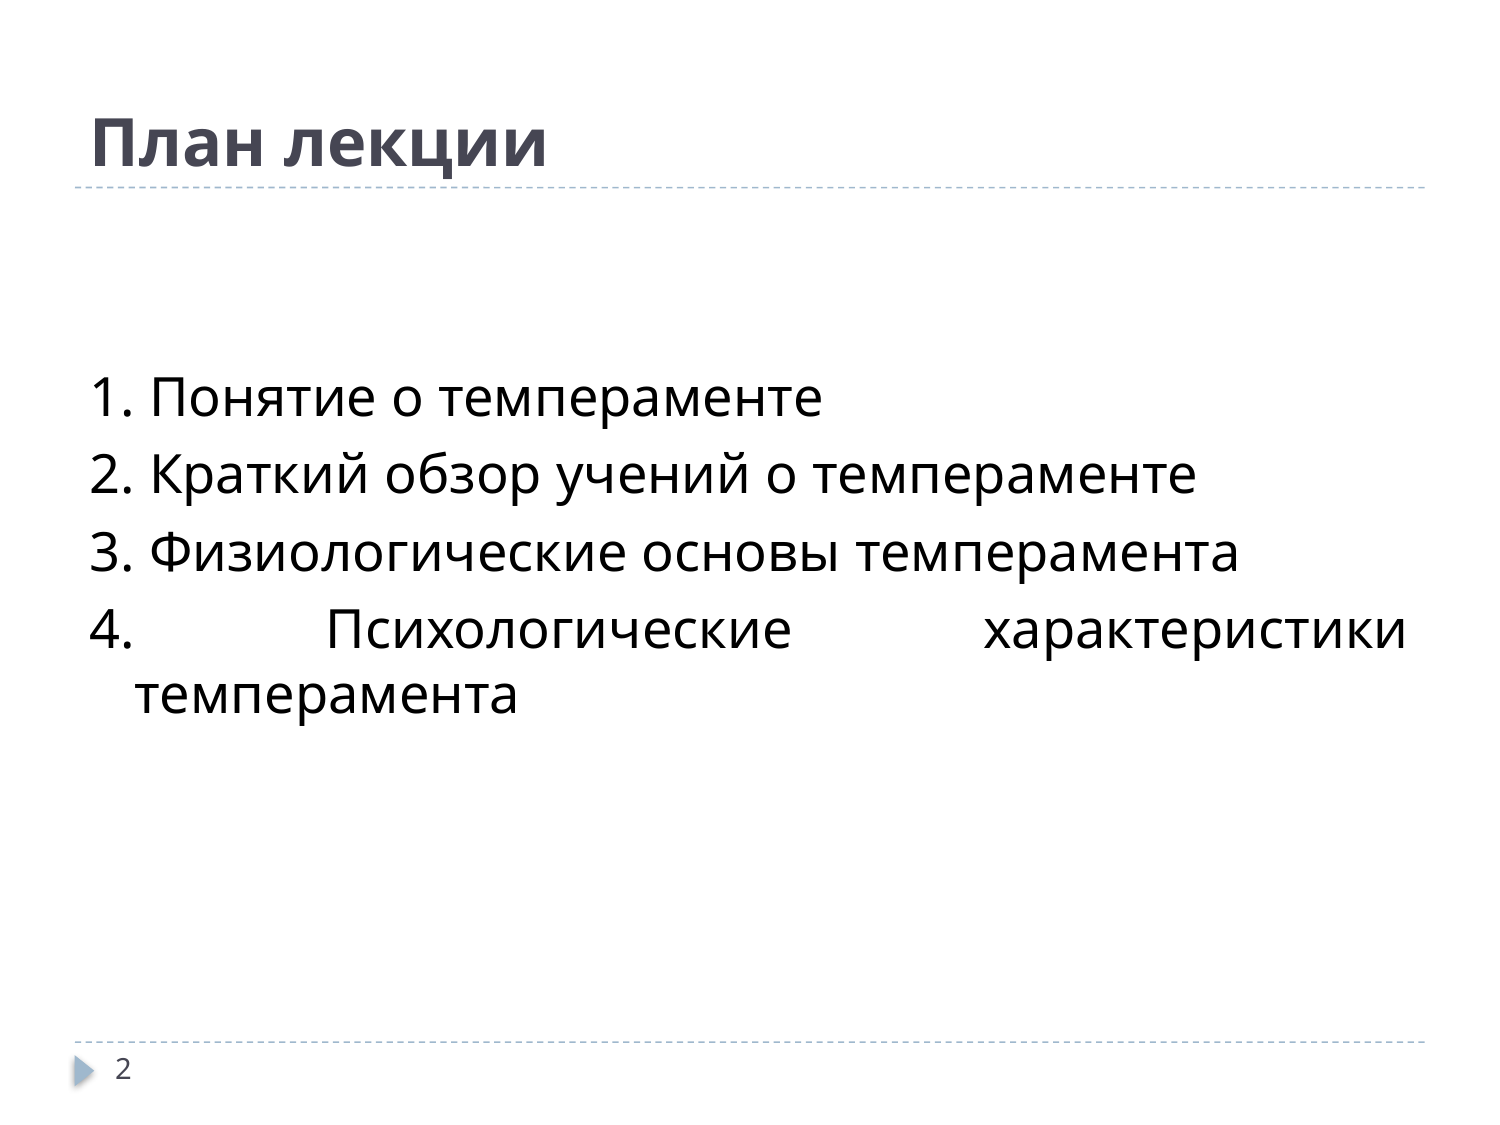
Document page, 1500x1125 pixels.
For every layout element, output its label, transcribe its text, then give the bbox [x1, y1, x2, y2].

title План лекции [75, 24, 1425, 188]
slide_number 2 [100, 1042, 426, 1103]
list 1. Понятие о темпераменте 2. Краткий обзор учений о темпераменте 3. Физиологические основы темперамента 4. Психологические характеристики темперамента [75, 200, 1425, 1010]
